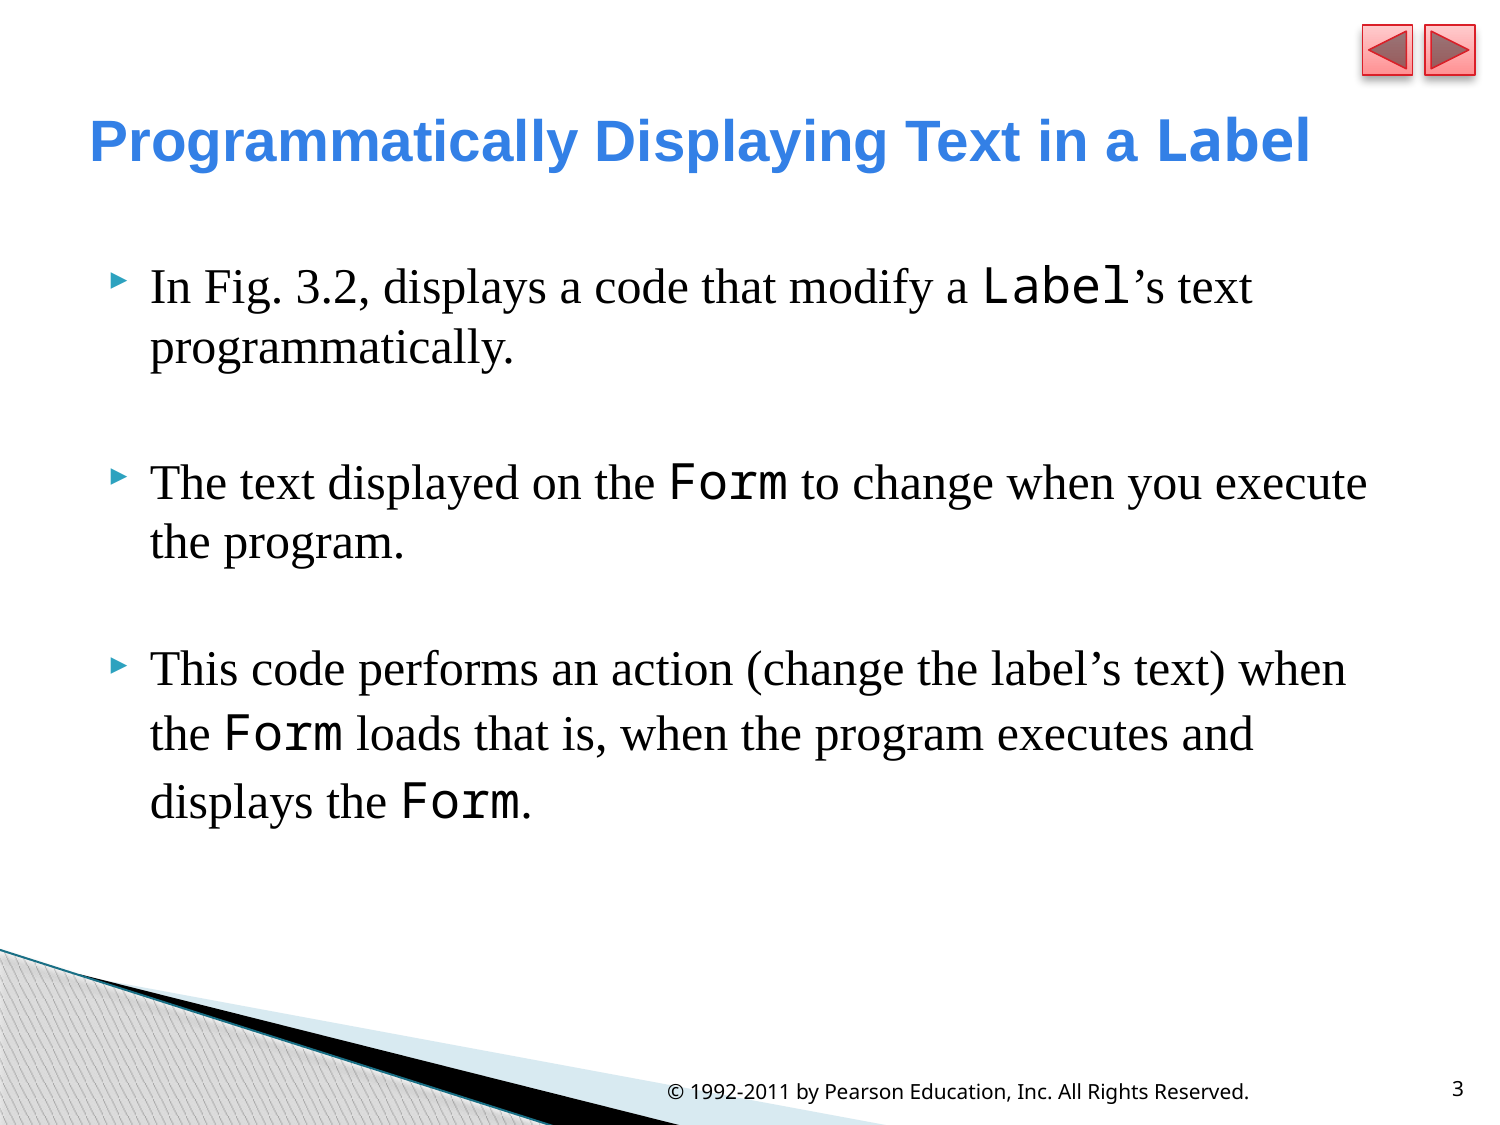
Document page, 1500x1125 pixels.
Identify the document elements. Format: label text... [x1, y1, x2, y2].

title Programmatically Displaying Text in a Label [75, 45, 1425, 233]
footer © 1992-2011 by Pearson Education, Inc. All Rights Reserved. [612, 1051, 1305, 1112]
slide_number 3 [1418, 1051, 1479, 1112]
list In Fig. 3.2, displays a code that modify a Label’s text programmatically. The text displayed on the Form to change when you execute the program. This code performs an action (change the label’s text) when the Form loads that is, when the program executes and displays the Form. [74, 242, 1426, 986]
